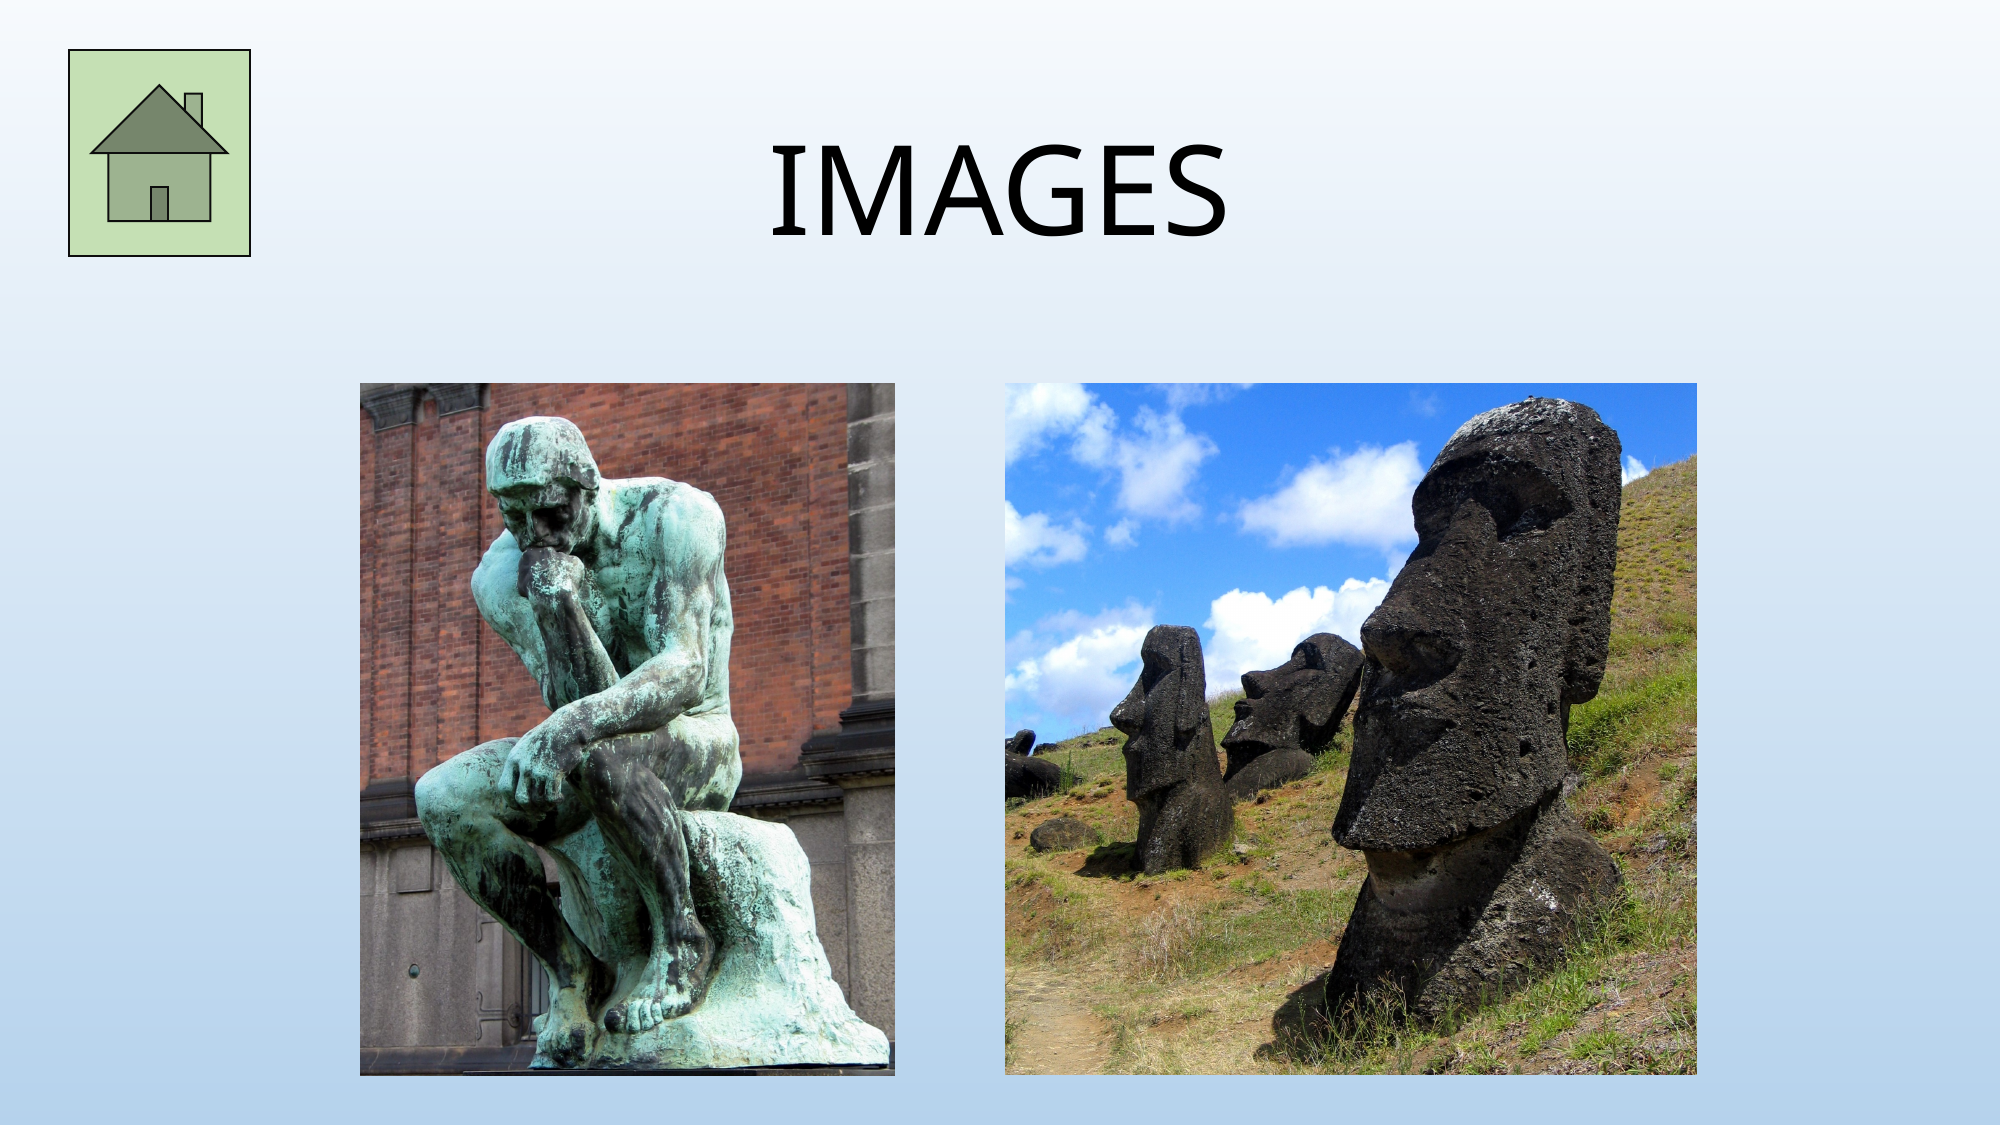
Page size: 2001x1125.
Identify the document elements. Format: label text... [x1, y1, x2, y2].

picture [360, 383, 895, 1076]
picture [1005, 383, 1697, 1075]
text_box [68, 49, 251, 257]
title IMAGES [249, 70, 1750, 270]
